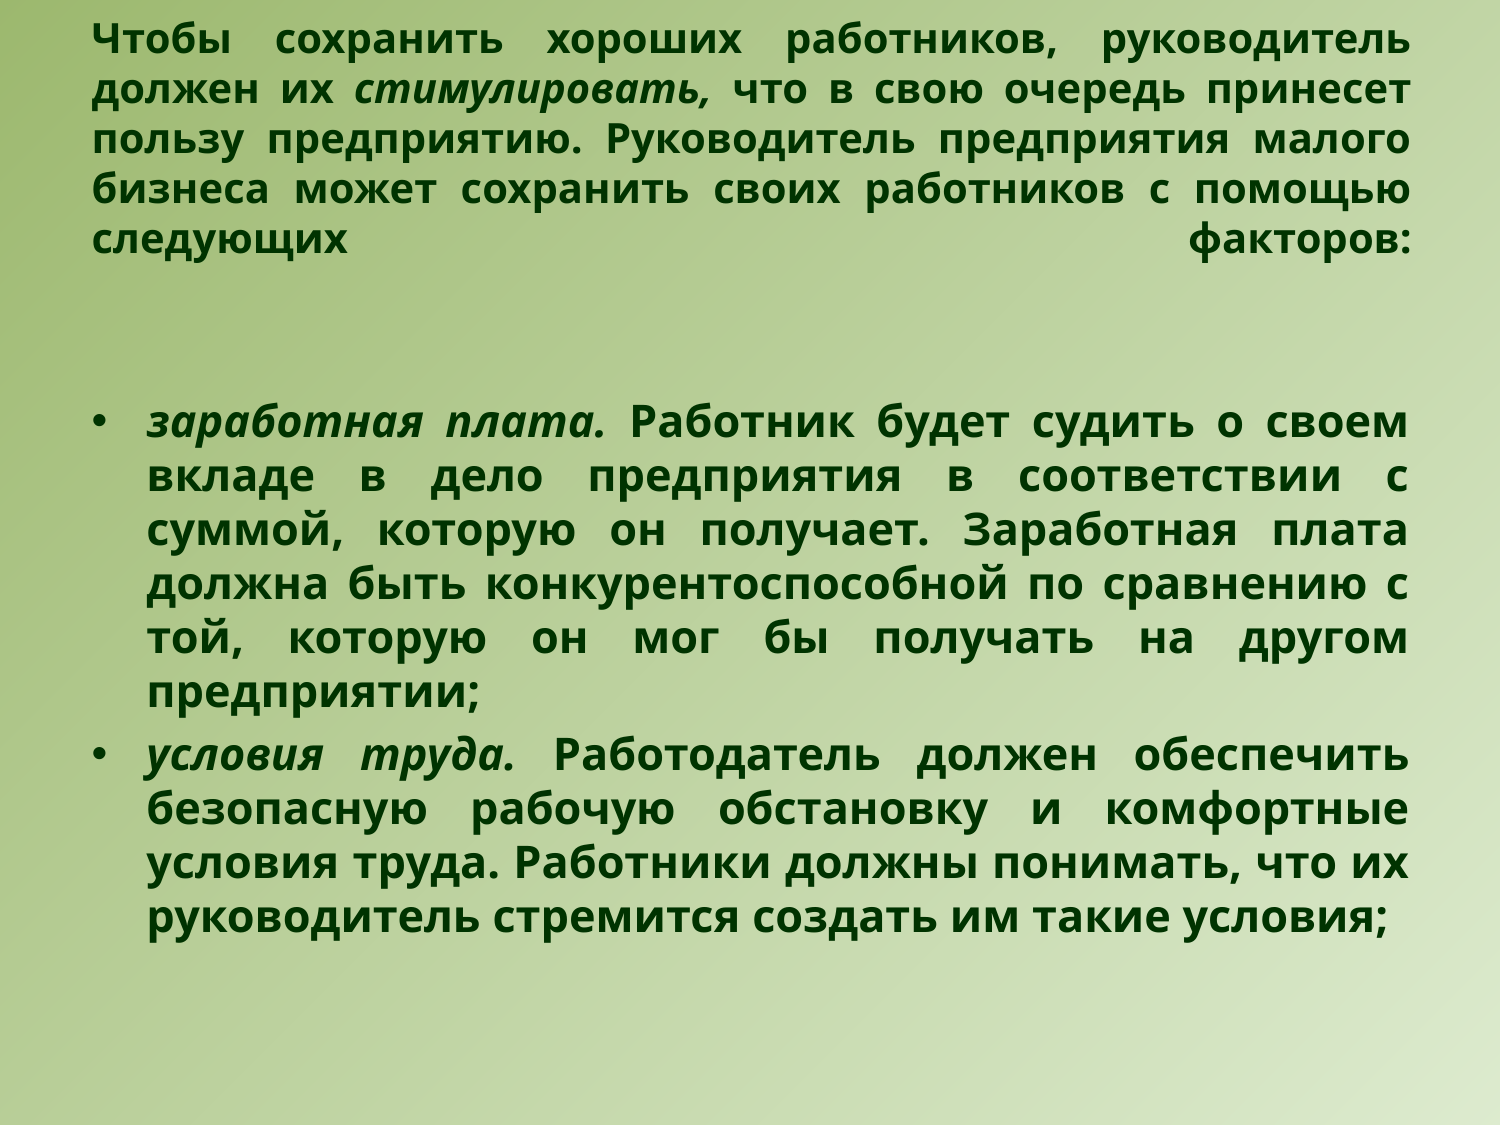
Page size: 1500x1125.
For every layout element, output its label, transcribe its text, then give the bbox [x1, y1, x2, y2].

title Чтобы сохранить хороших работников, руководитель должен их стимулировать, что в свою очередь принесет пользу предприятию. Руководитель предприятия малого бизнеса может сохранить своих работников с помощью следующих факторов: [76, 42, 1427, 231]
list заработная плата. Работник будет судить о своем вкладе в дело предприятия в соответствии с суммой, которую он получает. Заработная плата должна быть конкурентоспособной по сравнению с той, которую он мог бы получать на другом предприятии; условия труда. Работодатель должен обеспечить безопасную рабочую обстановку и комфортные условия труда. Работники должны понимать, что их руководитель стремится создать им такие условия; [76, 385, 1425, 1005]
